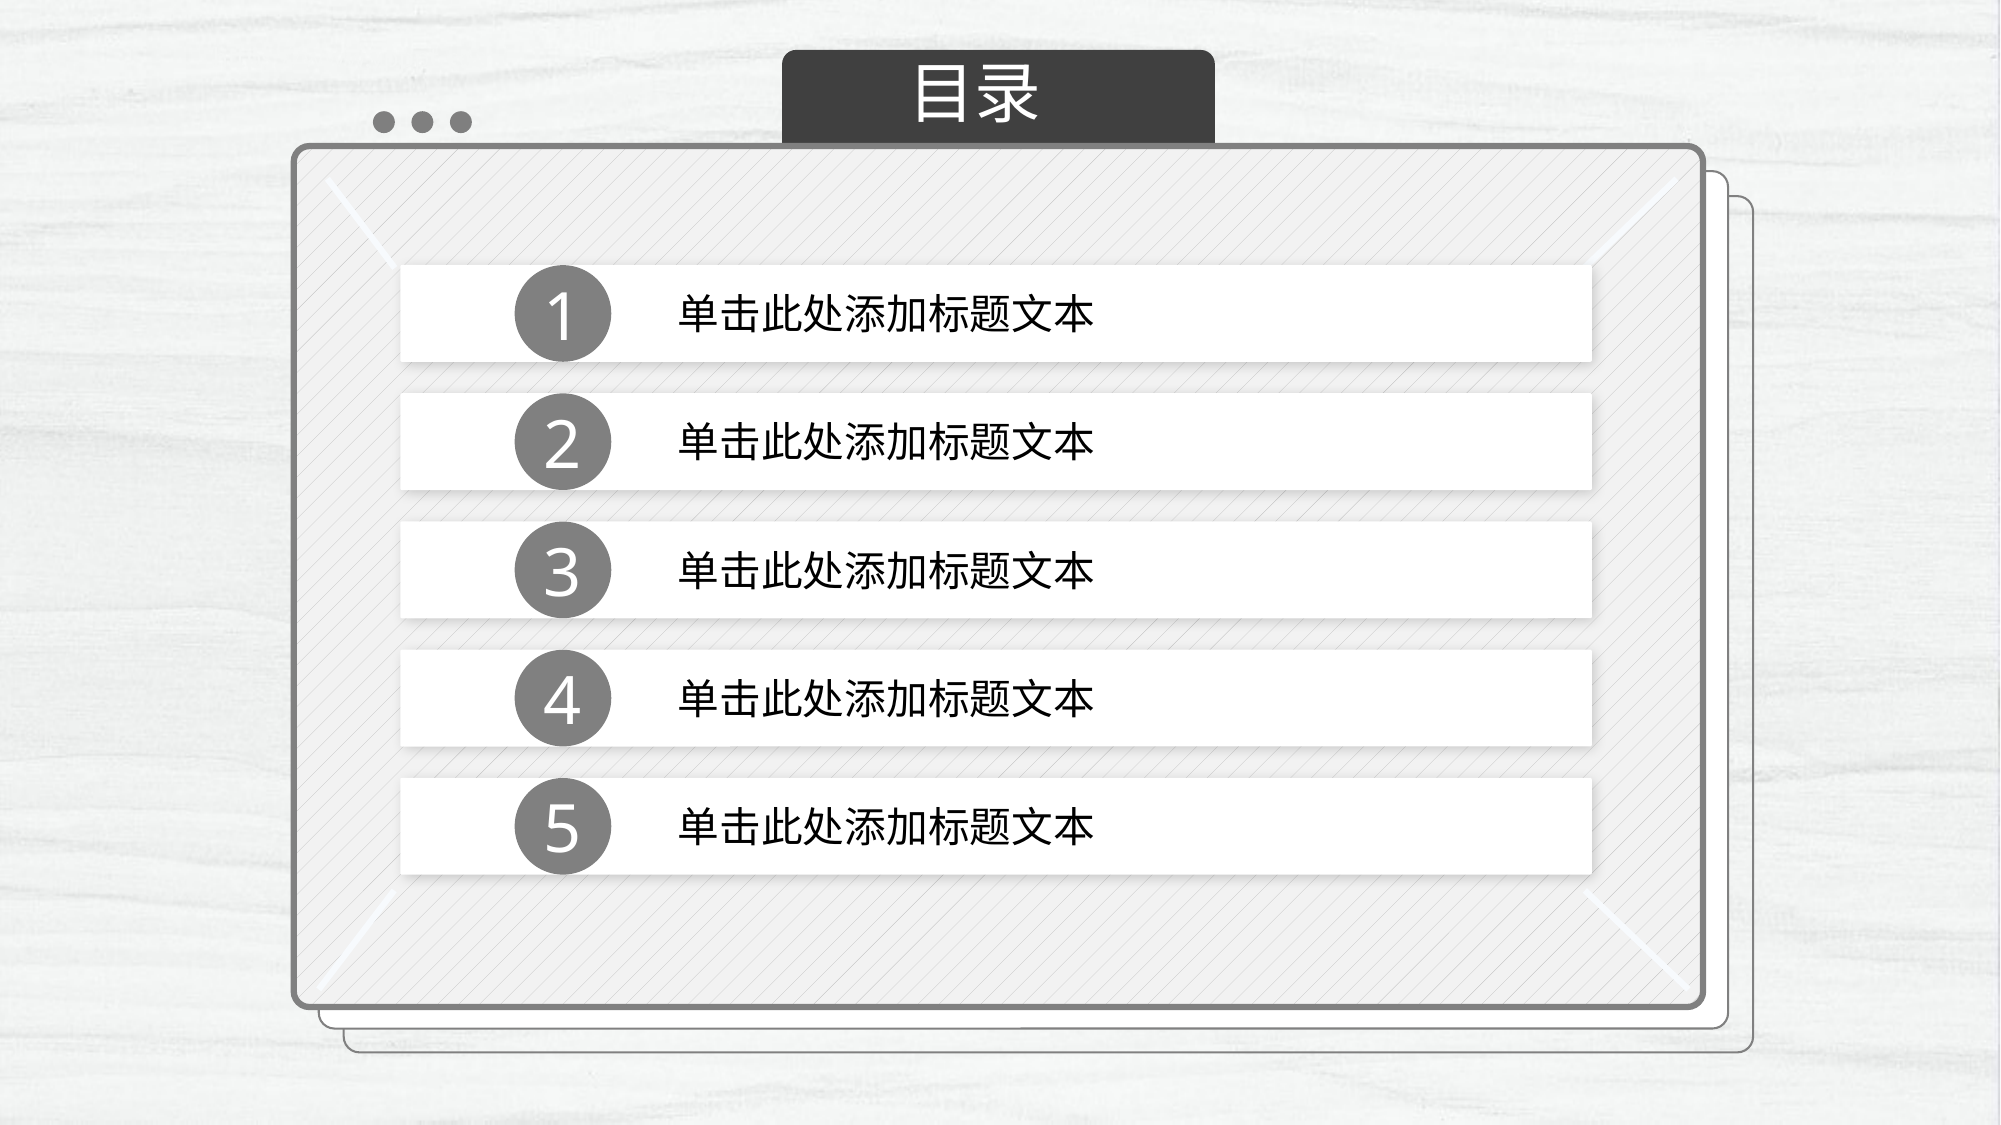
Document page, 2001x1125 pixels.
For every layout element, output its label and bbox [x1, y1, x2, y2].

picture [0, 0, 2001, 1125]
text_box [372, 111, 472, 134]
text_box [318, 890, 395, 990]
text_box [400, 521, 1592, 619]
text_box [327, 178, 395, 269]
text_box [1584, 890, 1689, 990]
text_box [400, 777, 1592, 875]
text_box [293, 146, 1754, 1053]
text_box [400, 393, 1592, 491]
text_box [400, 264, 1592, 362]
text_box [1584, 178, 1677, 269]
text_box [400, 649, 1592, 747]
